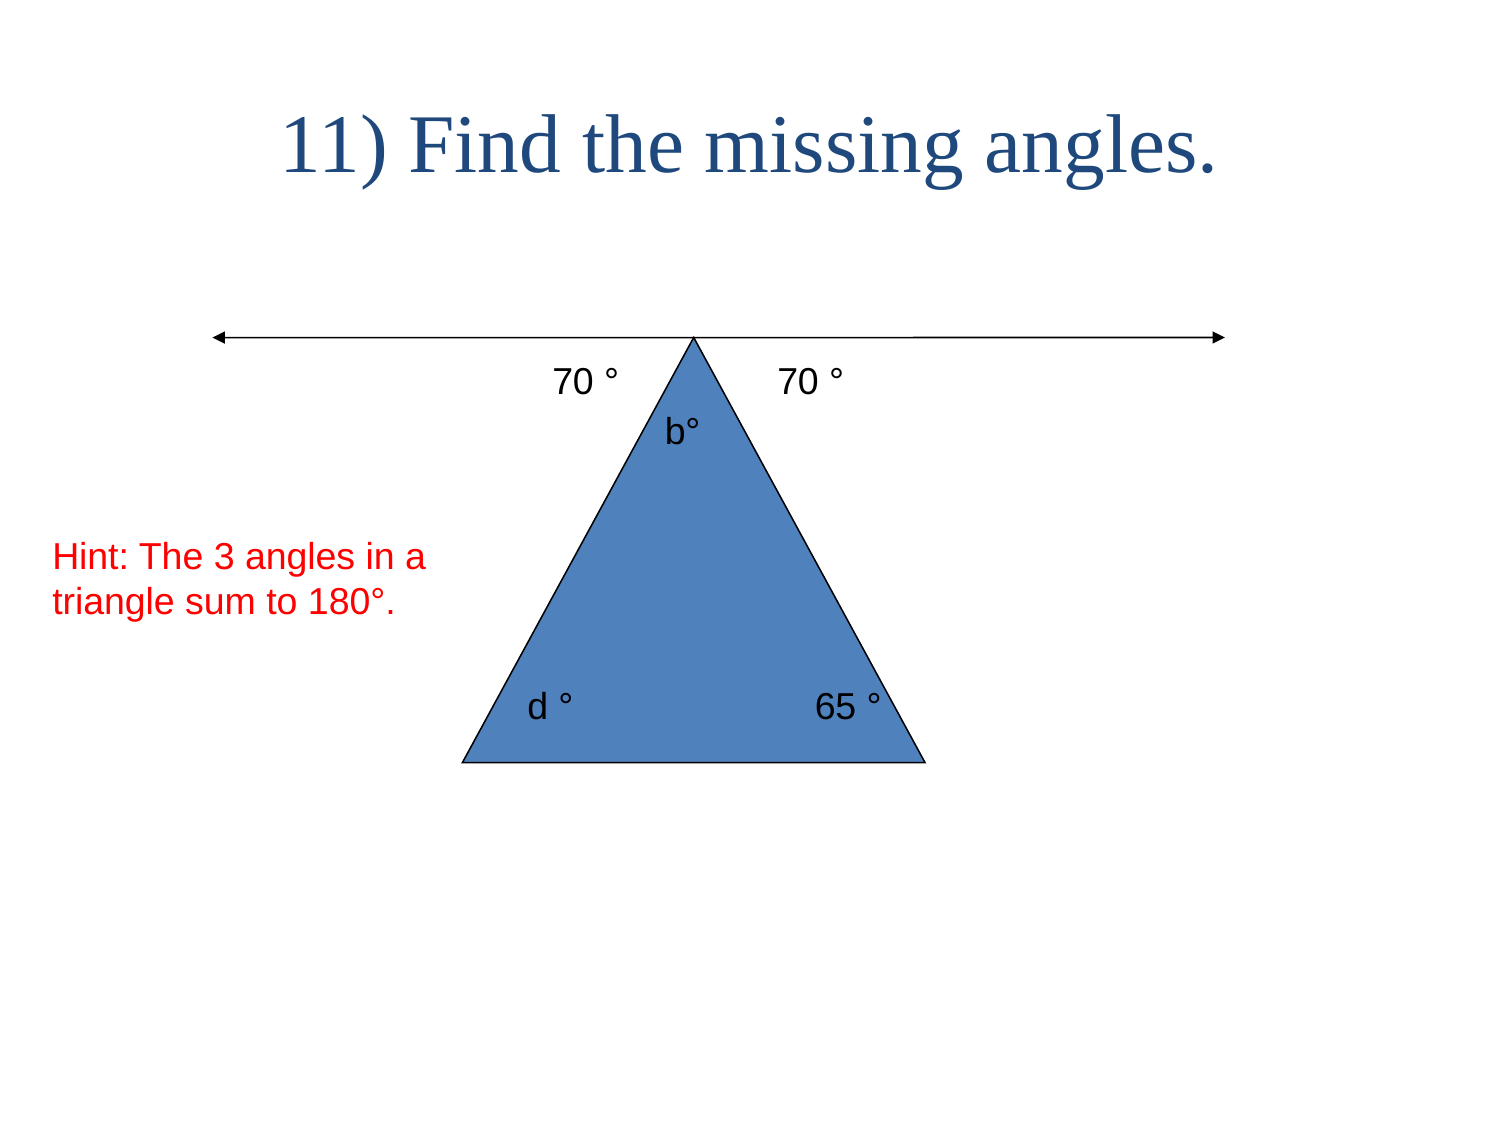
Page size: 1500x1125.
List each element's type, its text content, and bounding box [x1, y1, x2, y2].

text_box 70 ° [762, 349, 875, 410]
text_box [212, 331, 693, 344]
text_box 11) Find the missing angles. [74, 45, 1425, 233]
text_box 70 ° [537, 349, 650, 410]
text_box [660, 337, 728, 399]
text_box Hint: The 3 angles in a triangle sum to 180°. [37, 524, 463, 630]
text_box [694, 331, 1225, 344]
text_box 65 ° [800, 674, 913, 735]
text_box d ° [512, 674, 625, 735]
text_box [462, 417, 925, 763]
text_box b° [650, 399, 763, 460]
